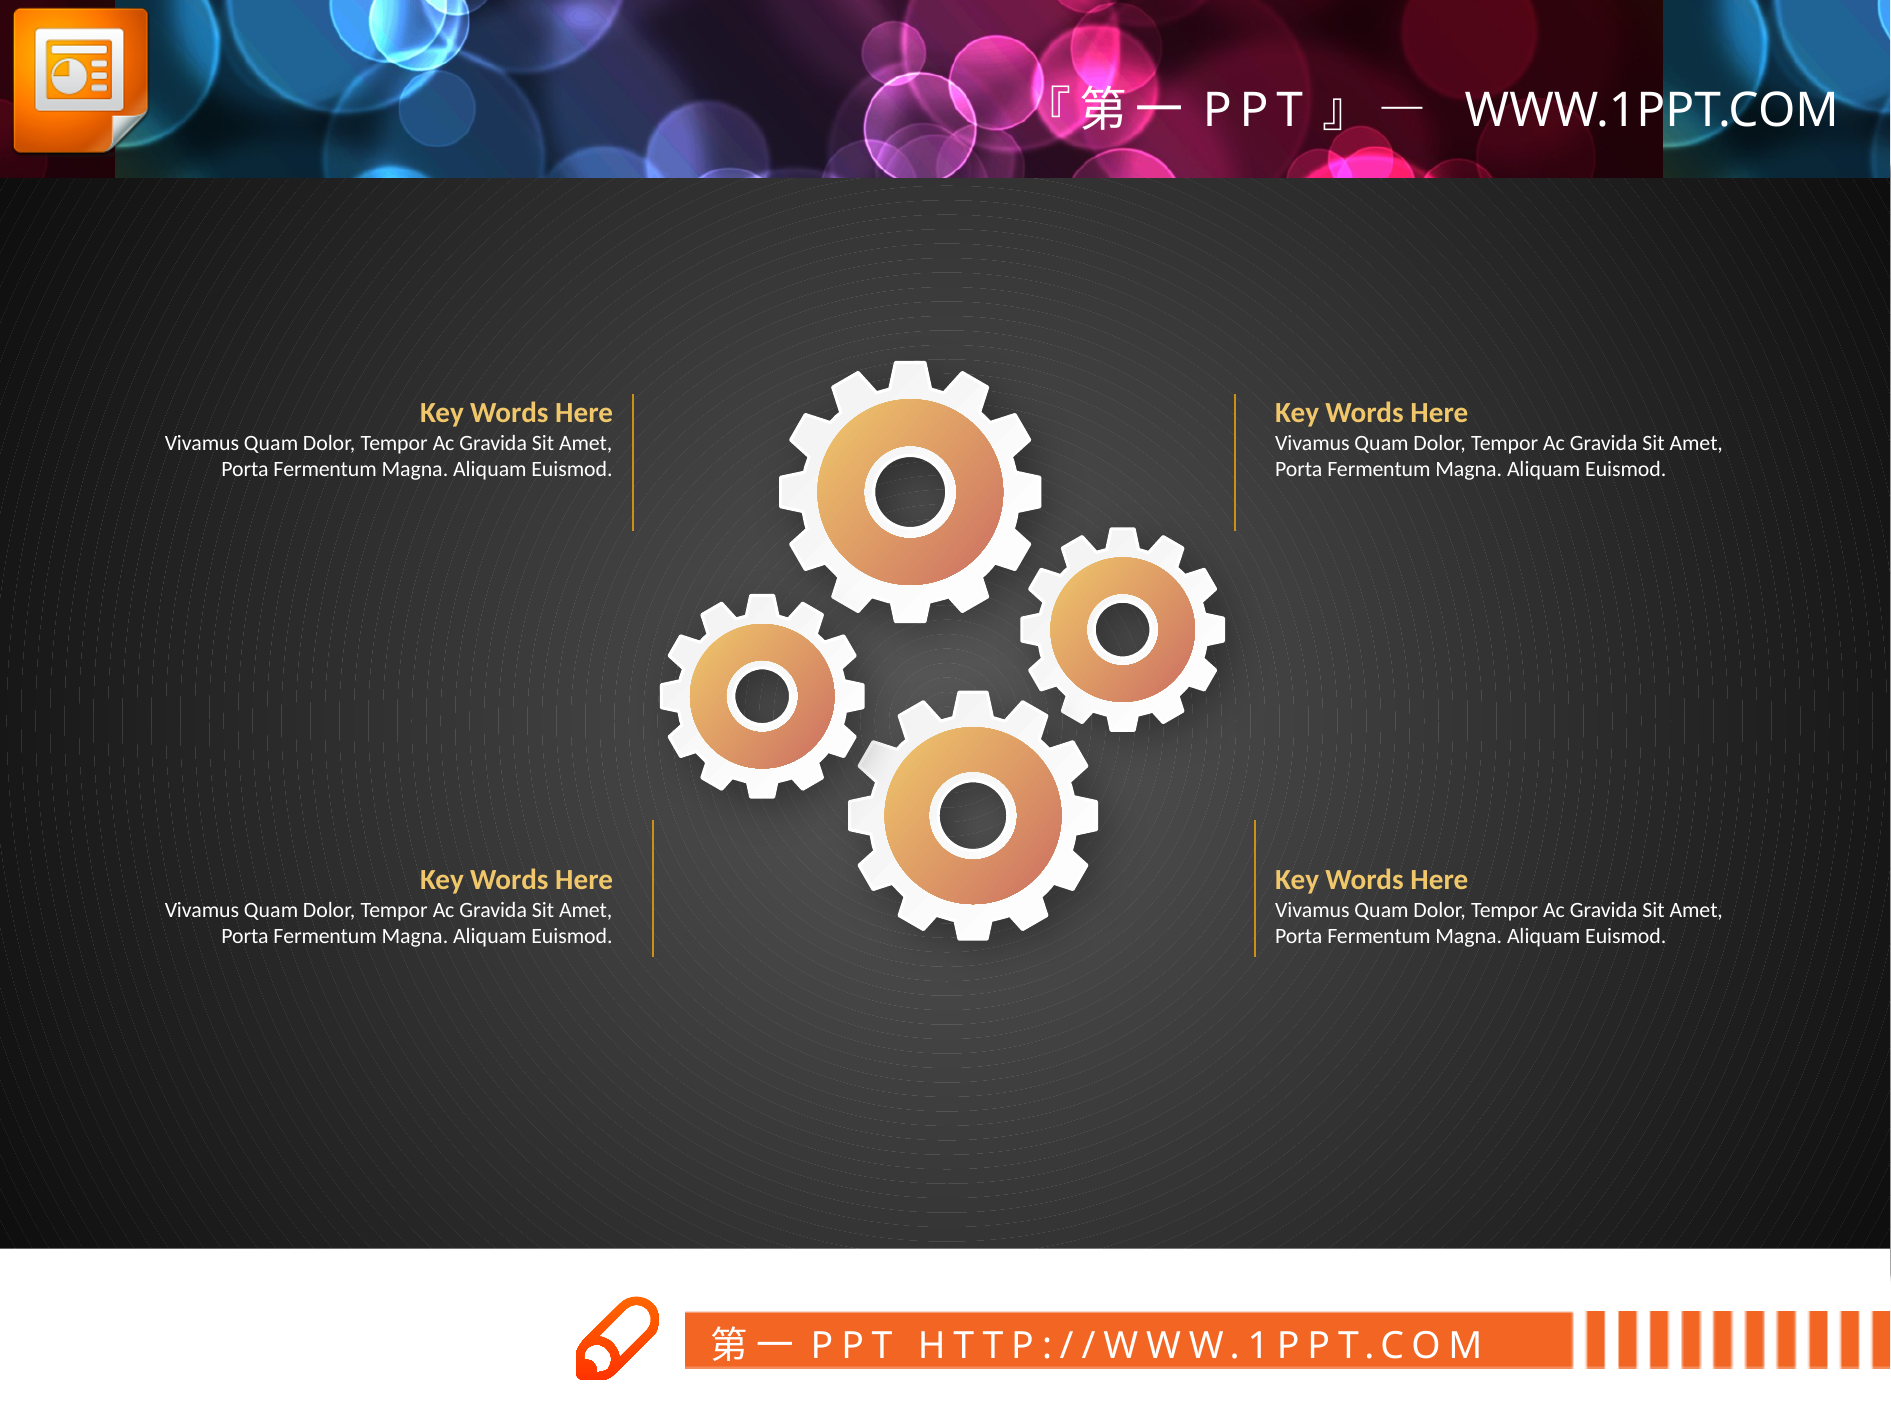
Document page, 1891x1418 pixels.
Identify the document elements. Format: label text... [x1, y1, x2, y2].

text_box Key Words Here Vivamus Quam Dolor, Tempor Ac Gravida Sit Amet, Porta Fermentum Magna. Aliquam Euismod. [129, 817, 628, 955]
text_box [849, 691, 1097, 940]
picture [685, 1311, 1891, 1369]
text_box Key Words Here Vivamus Quam Dolor, Tempor Ac Gravida Sit Amet, Porta Fermentum Magna. Aliquam Euismod. [129, 351, 628, 489]
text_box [780, 362, 1040, 622]
picture [0, 0, 1891, 178]
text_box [1021, 528, 1224, 731]
text_box Key Words Here Vivamus Quam Dolor, Tempor Ac Gravida Sit Amet, Porta Fermentum Magna. Aliquam Euismod. [1260, 817, 1759, 955]
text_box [661, 595, 864, 798]
text_box Key Words Here Vivamus Quam Dolor, Tempor Ac Gravida Sit Amet, Porta Fermentum Magna. Aliquam Euismod. [1260, 351, 1759, 489]
